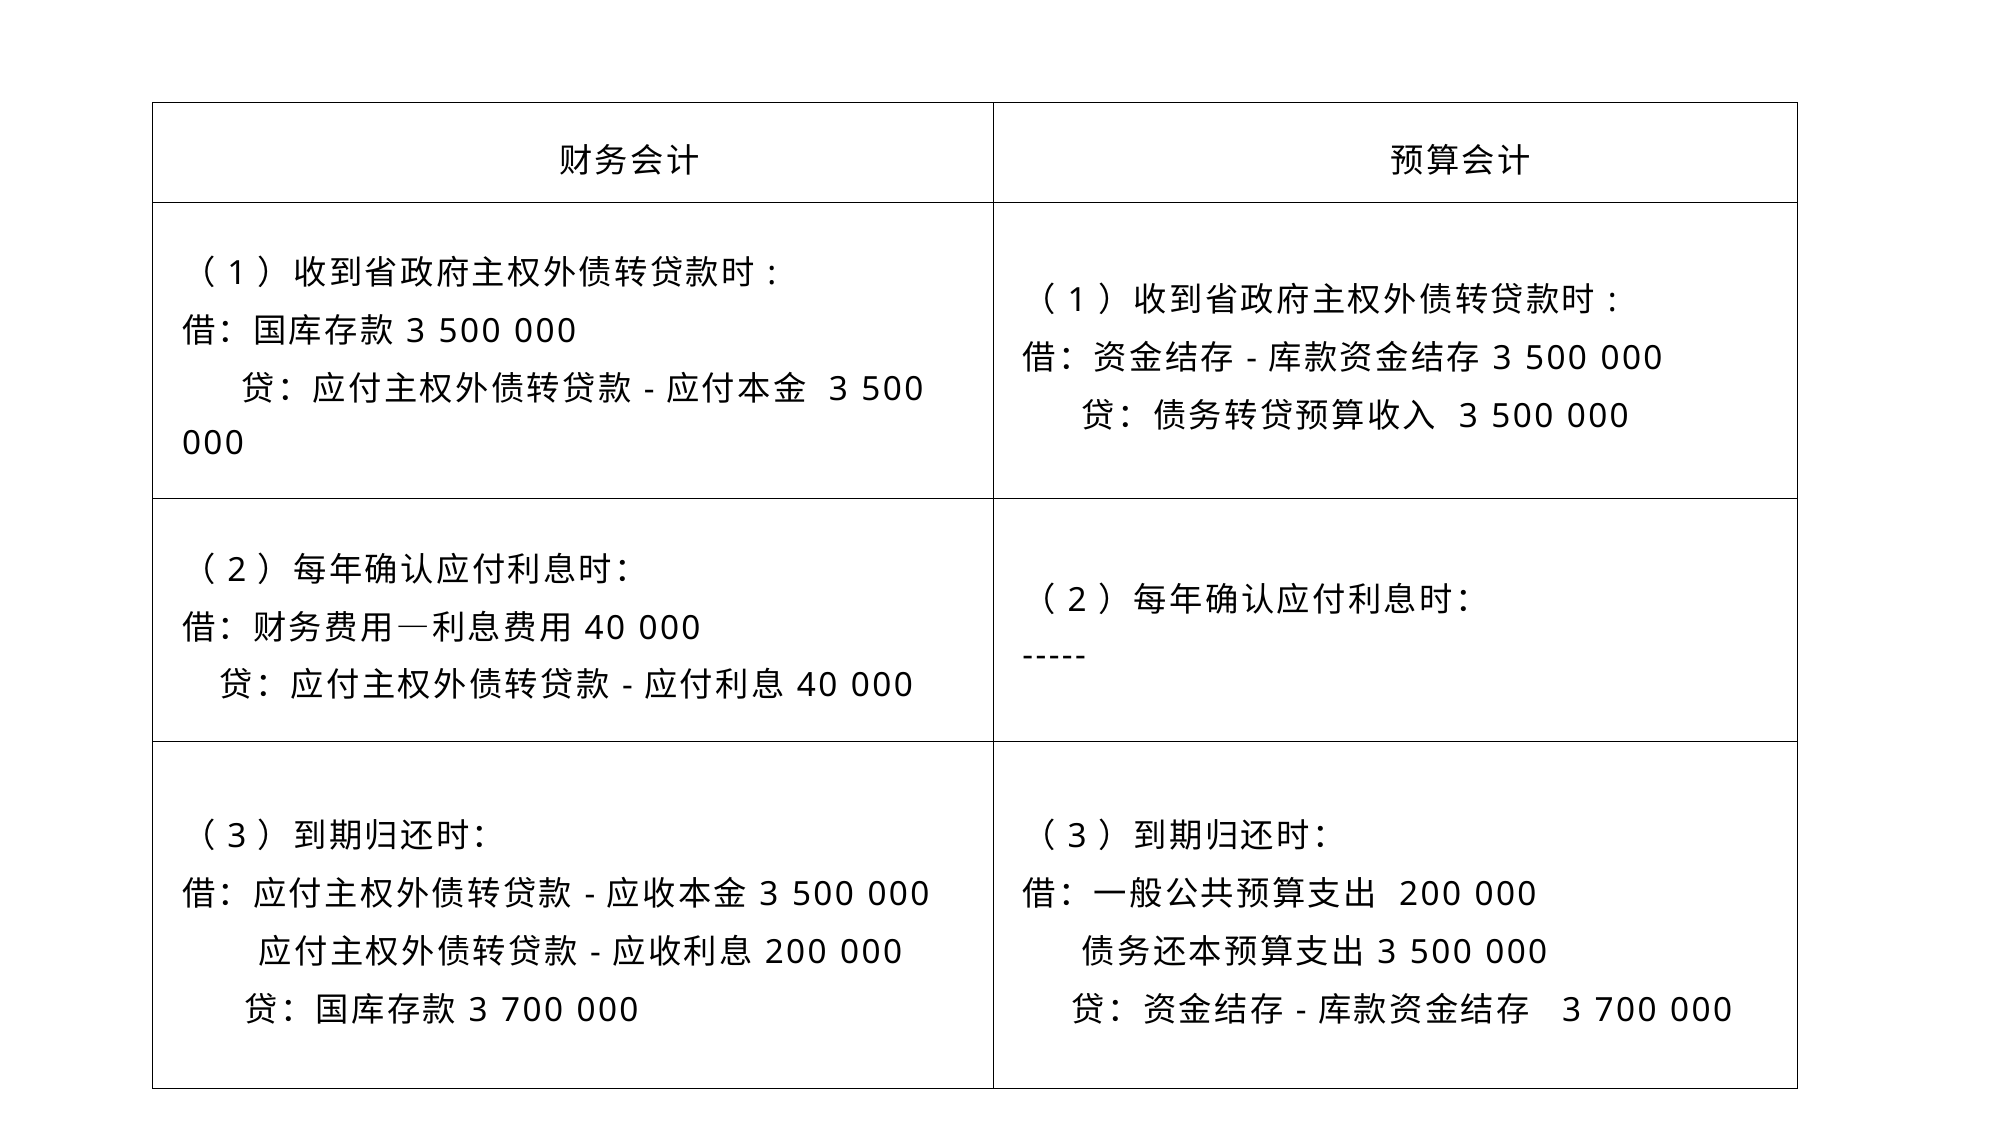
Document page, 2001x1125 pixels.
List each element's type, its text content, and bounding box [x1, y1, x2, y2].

table_header 预算会计 [994, 103, 1797, 202]
table_cell （3）到期归还时： 借：一般公共预算支出 200 000 债务还本预算支出3 500 000 贷：资金结存-库款资金结存 3 700 000 [994, 742, 1797, 1088]
table_cell （3）到期归还时： 借：应付主权外债转贷款-应收本金3 500 000 应付主权外债转贷款-应收利息200 000 贷：国库存款3 700 000 [153, 742, 993, 1088]
table_cell （1）收到省政府主权外债转贷款时: 借：资金结存-库款资金结存3 500 000 贷：债务转贷预算收入 3 500 000 [994, 203, 1797, 498]
table_header 财务会计 [153, 103, 993, 202]
table_cell （2）每年确认应付利息时： 借：财务费用―利息费用40 000 贷：应付主权外债转贷款-应付利息40 000 [153, 499, 993, 741]
table_cell （2）每年确认应付利息时： ----- [994, 499, 1797, 741]
table_cell （1）收到省政府主权外债转贷款时: 借：国库存款3 500 000 贷：应付主权外债转贷款-应付本金 3 500 000 [153, 203, 993, 498]
